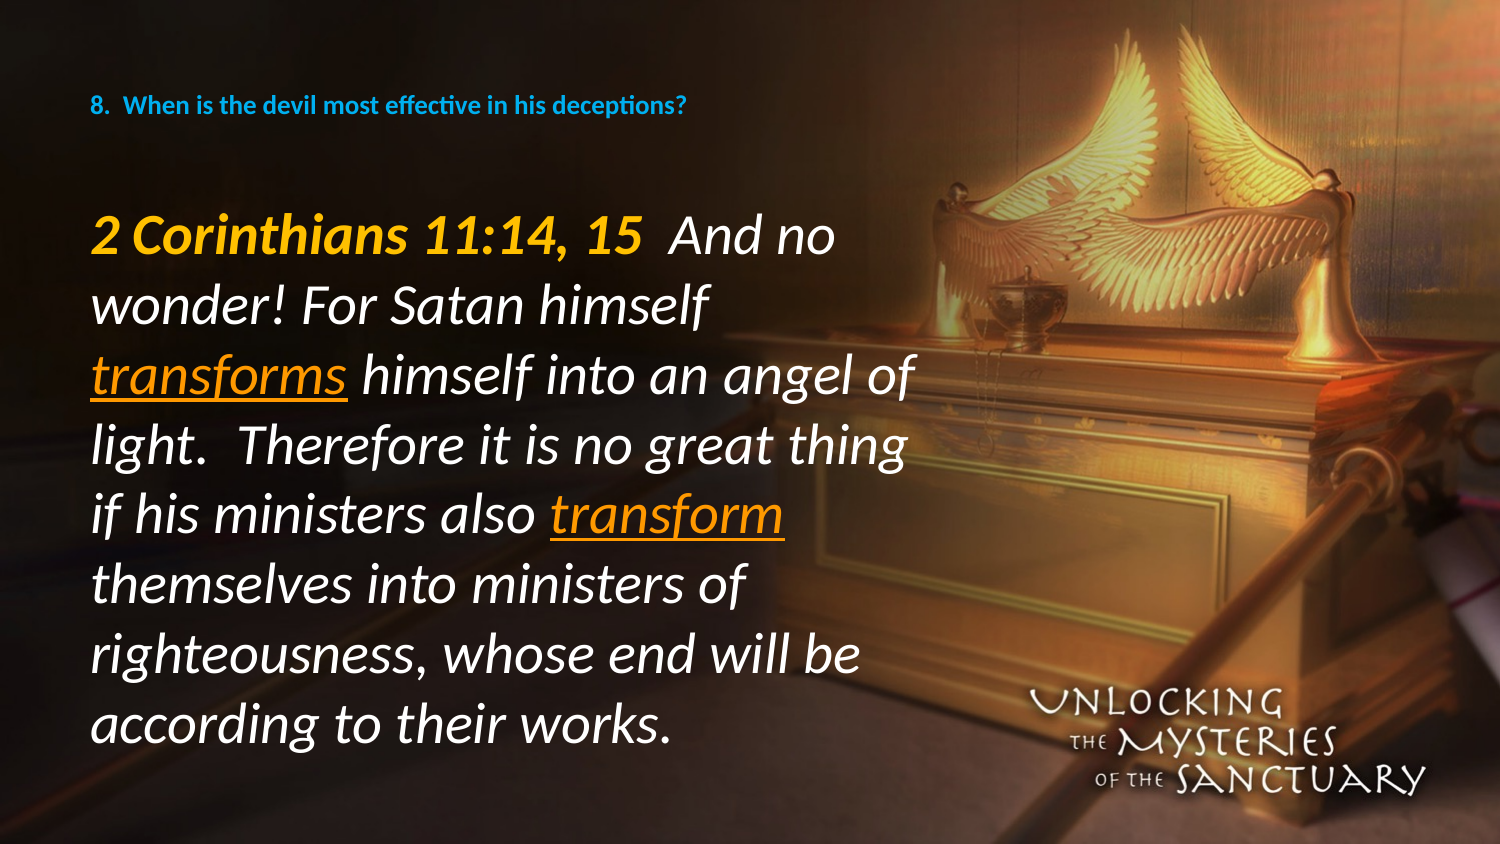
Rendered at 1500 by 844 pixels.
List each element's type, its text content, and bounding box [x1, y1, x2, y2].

picture [0, 0, 1500, 844]
title 8. When is the devil most effective in his deceptions? [75, 33, 1425, 175]
list 2 Corinthians 11:14, 15 And no wonder! For Satan himself transforms himself into an angel of light. Therefore it is no great thing if his ministers also transform themselves into ministers of righteousness, whose end will be according to their works. [75, 188, 931, 844]
